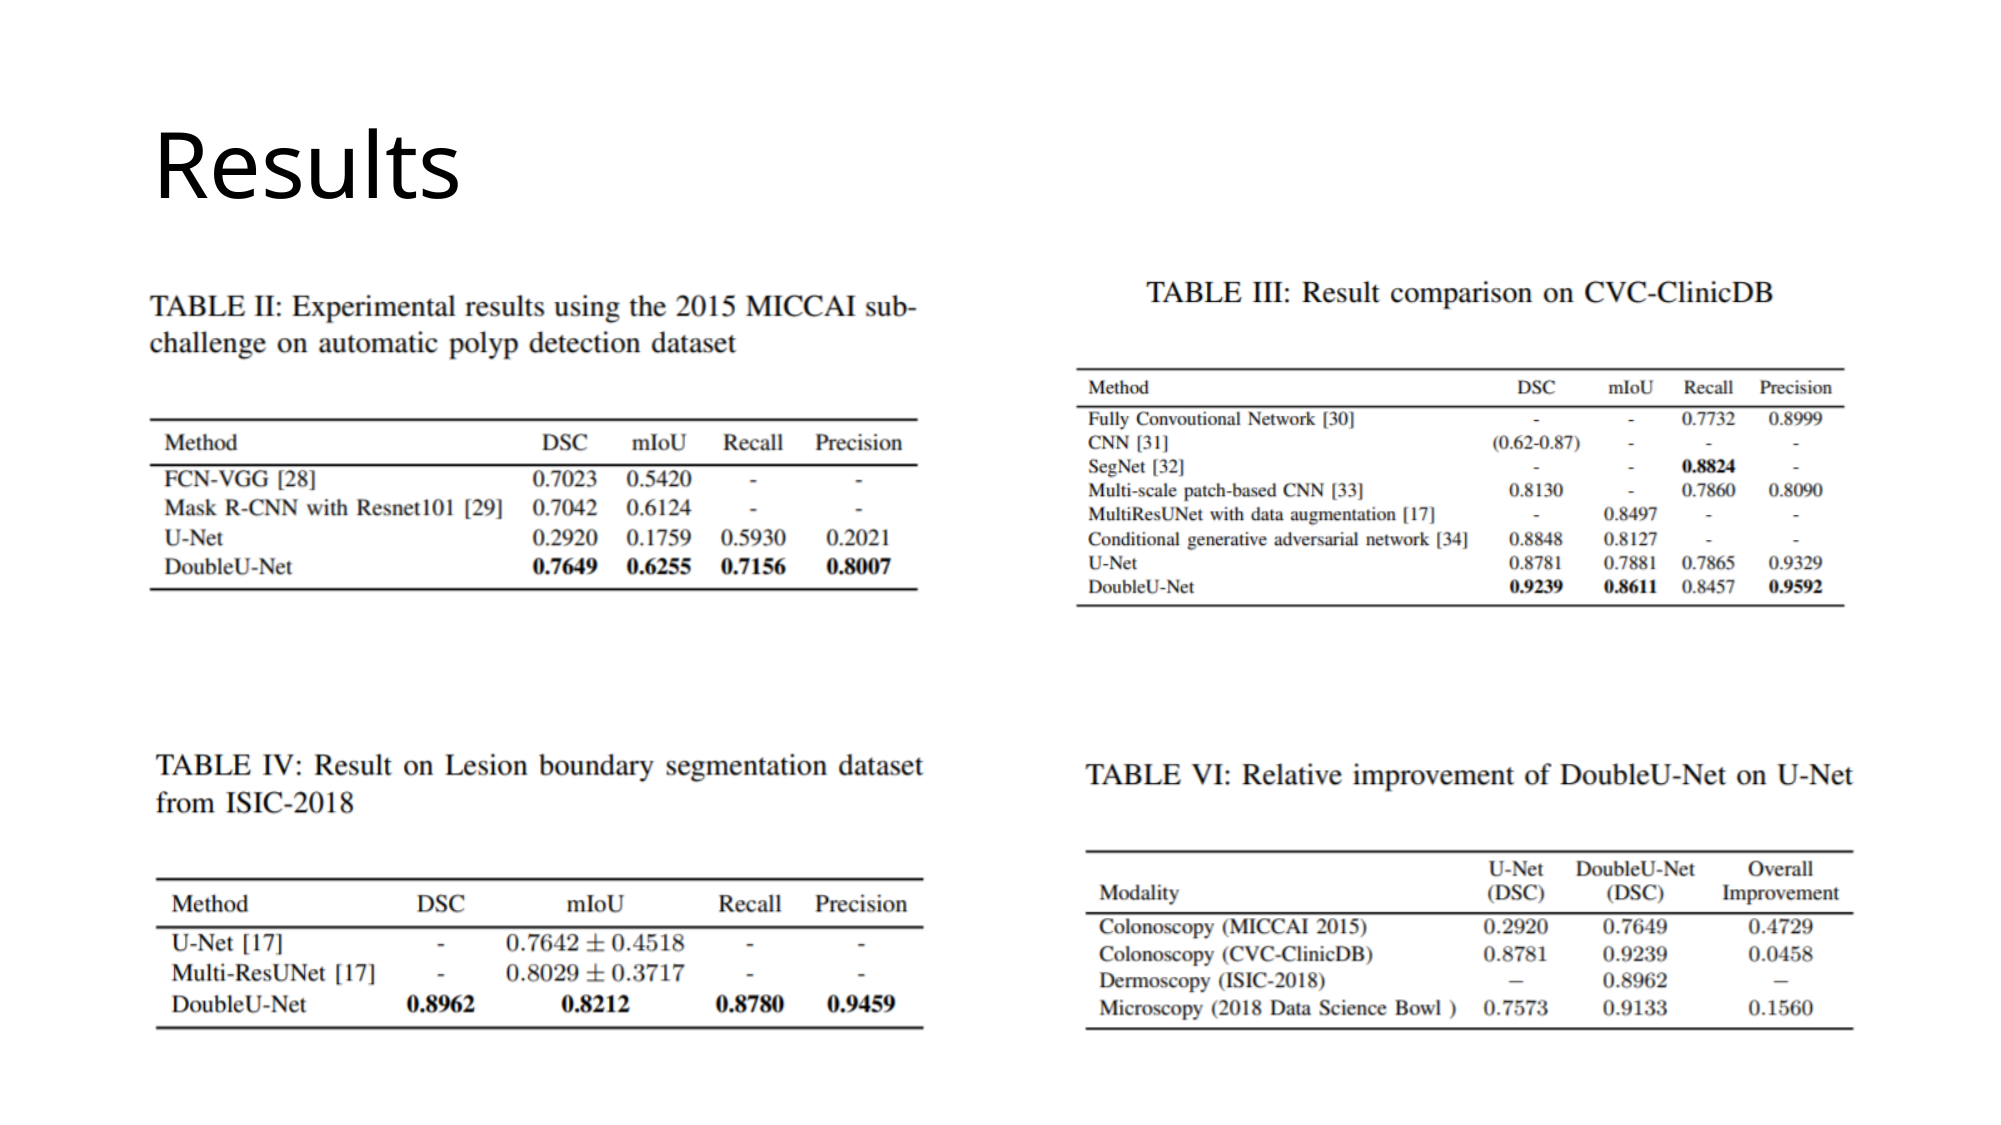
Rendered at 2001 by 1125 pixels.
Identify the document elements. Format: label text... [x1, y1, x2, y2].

picture [1047, 247, 1863, 633]
title Results [137, 59, 1863, 278]
picture [137, 277, 954, 604]
picture [1079, 748, 1891, 1046]
picture [149, 727, 942, 1052]
